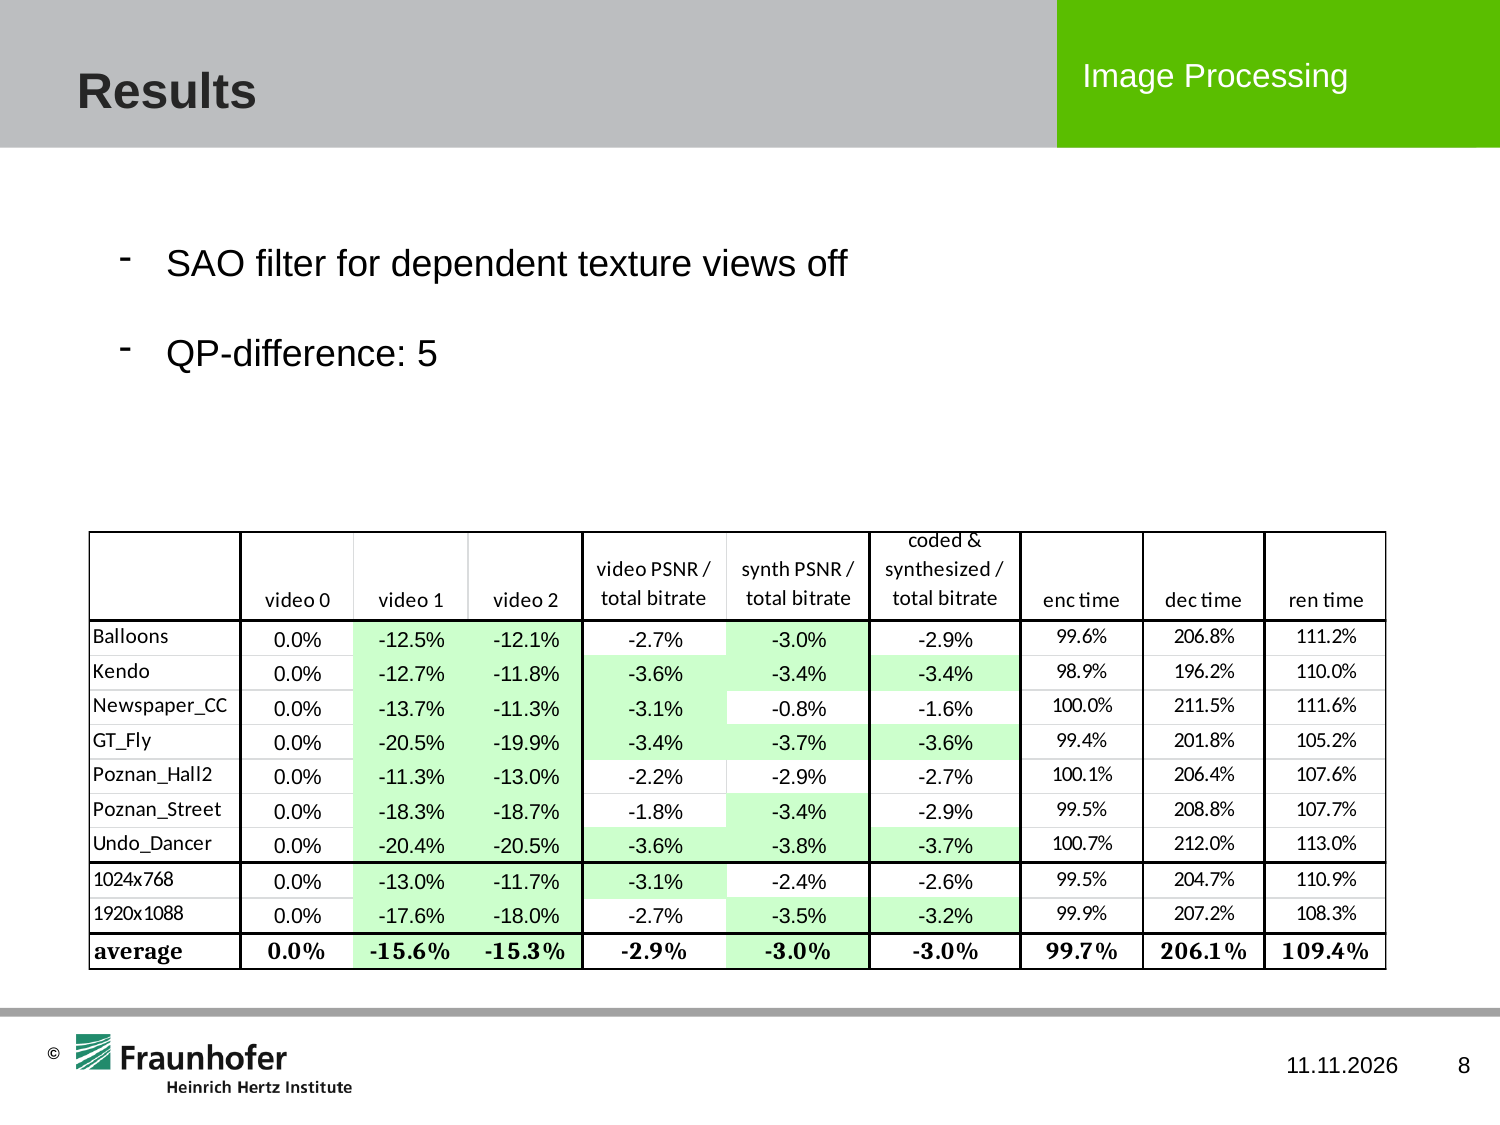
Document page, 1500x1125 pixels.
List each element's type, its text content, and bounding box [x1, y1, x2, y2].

title Results [76, 59, 1022, 119]
slide_number 8 [1394, 1034, 1471, 1094]
text_box SAO filter for dependent texture views off QP-difference: 5 [104, 231, 864, 382]
picture [76, 1034, 352, 1093]
picture [88, 531, 1388, 971]
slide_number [1019, 1034, 1394, 1094]
